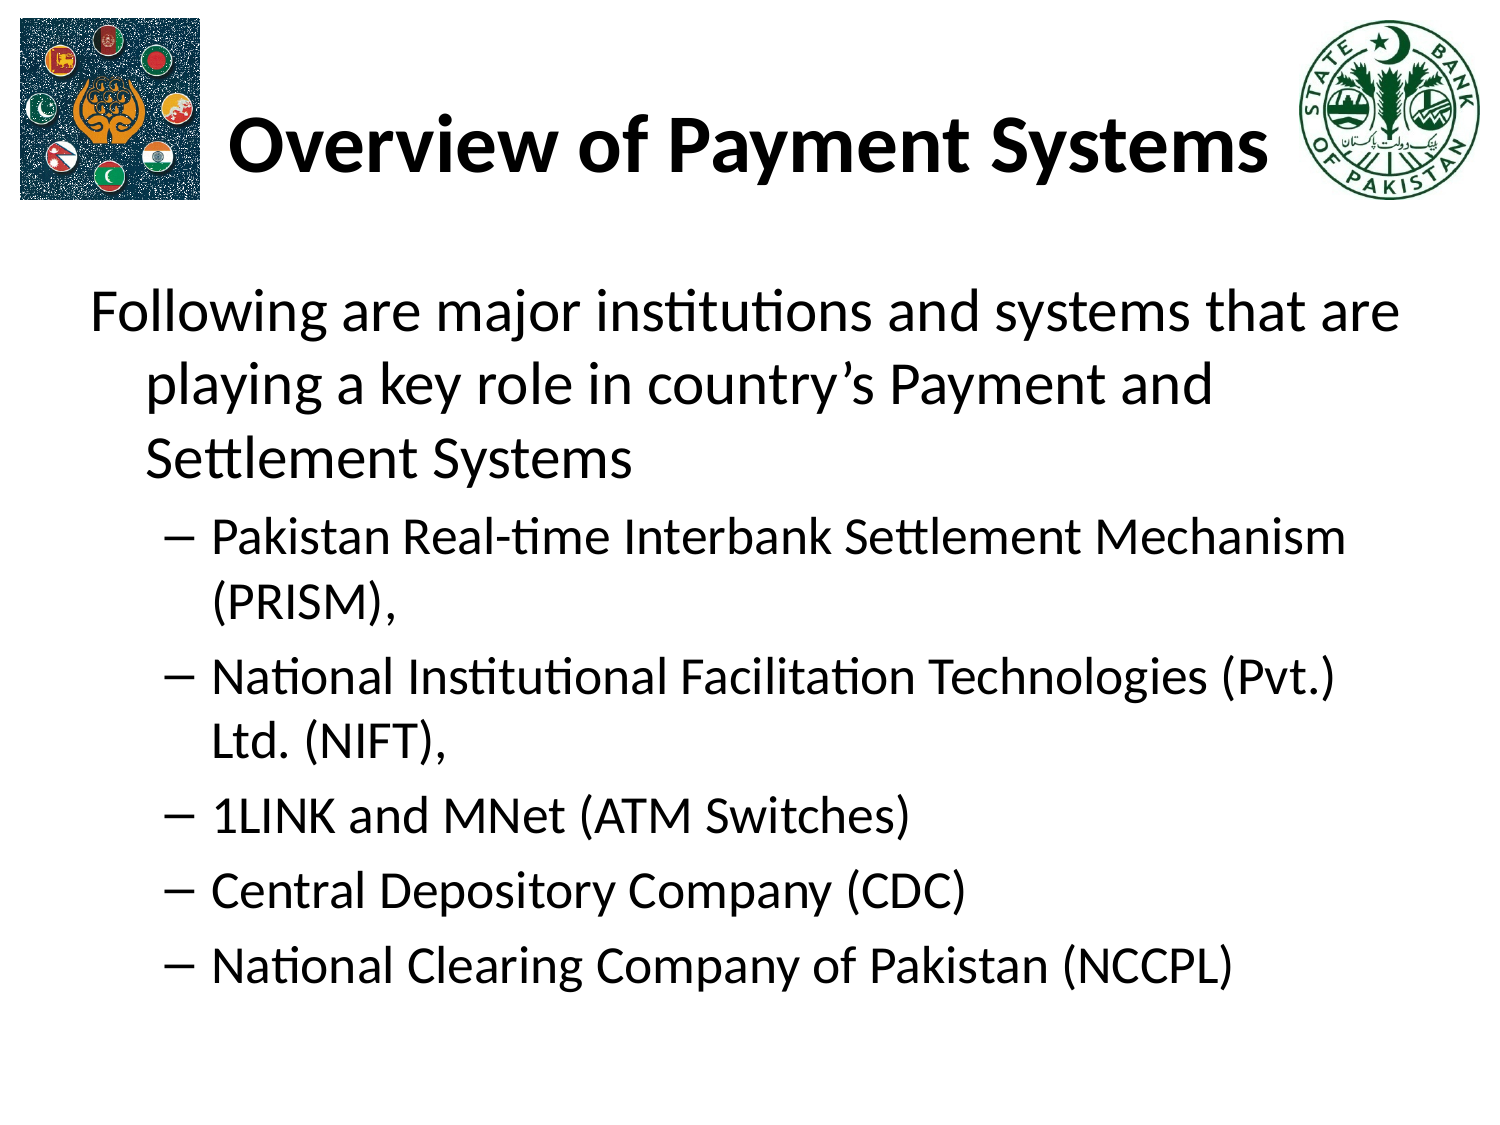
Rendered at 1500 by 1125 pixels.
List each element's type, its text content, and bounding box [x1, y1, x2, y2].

picture [19, 34, 146, 201]
picture [32, 197, 43, 201]
picture [64, 18, 75, 26]
picture [166, 129, 172, 137]
picture [160, 84, 195, 130]
picture [141, 44, 176, 82]
picture [19, 87, 24, 107]
picture [83, 172, 89, 184]
picture [1299, 19, 1480, 201]
title Overview of Payment Systems [75, 45, 1425, 233]
picture [84, 148, 127, 197]
picture [28, 152, 32, 163]
picture [42, 188, 47, 197]
list Following are major institutions and systems that are playing a key role in country’s Payment and Settlement Systems Pakistan Real-time Interbank Settlement Mechanism (PRISM), National Institutional Facilitation Technologies (Pvt.) Ltd. (NIFT), 1LINK and MNet (ATM Switches) Central Depository Company (CDC) National Clearing Company of Pakistan (NCCPL) [75, 262, 1425, 1005]
picture [141, 131, 176, 177]
picture [46, 193, 61, 201]
picture [89, 18, 127, 61]
picture [19, 181, 26, 189]
picture [85, 196, 104, 201]
